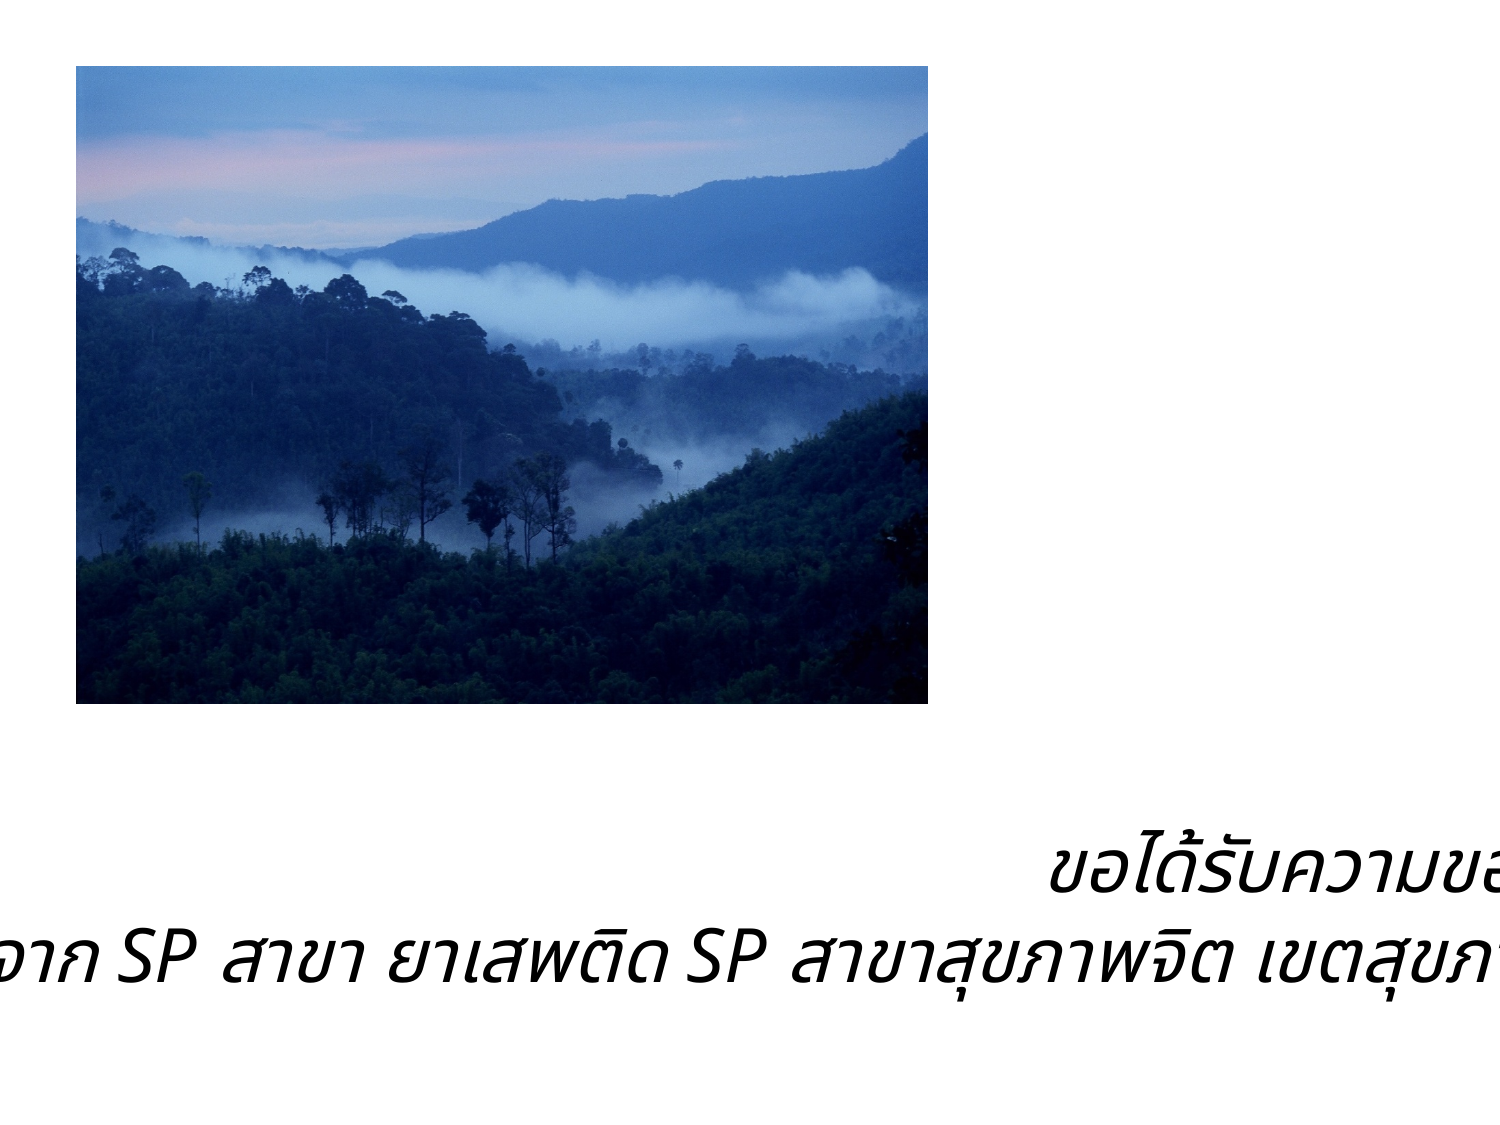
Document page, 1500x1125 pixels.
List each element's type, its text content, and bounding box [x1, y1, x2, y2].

picture [76, 66, 928, 705]
text_box ขอได้รับความขอบคุณ จาก SP สาขา ยาเสพติด SP สาขาสุขภาพจิต เขตสุขภาพที่ 8 [0, 810, 1500, 1006]
